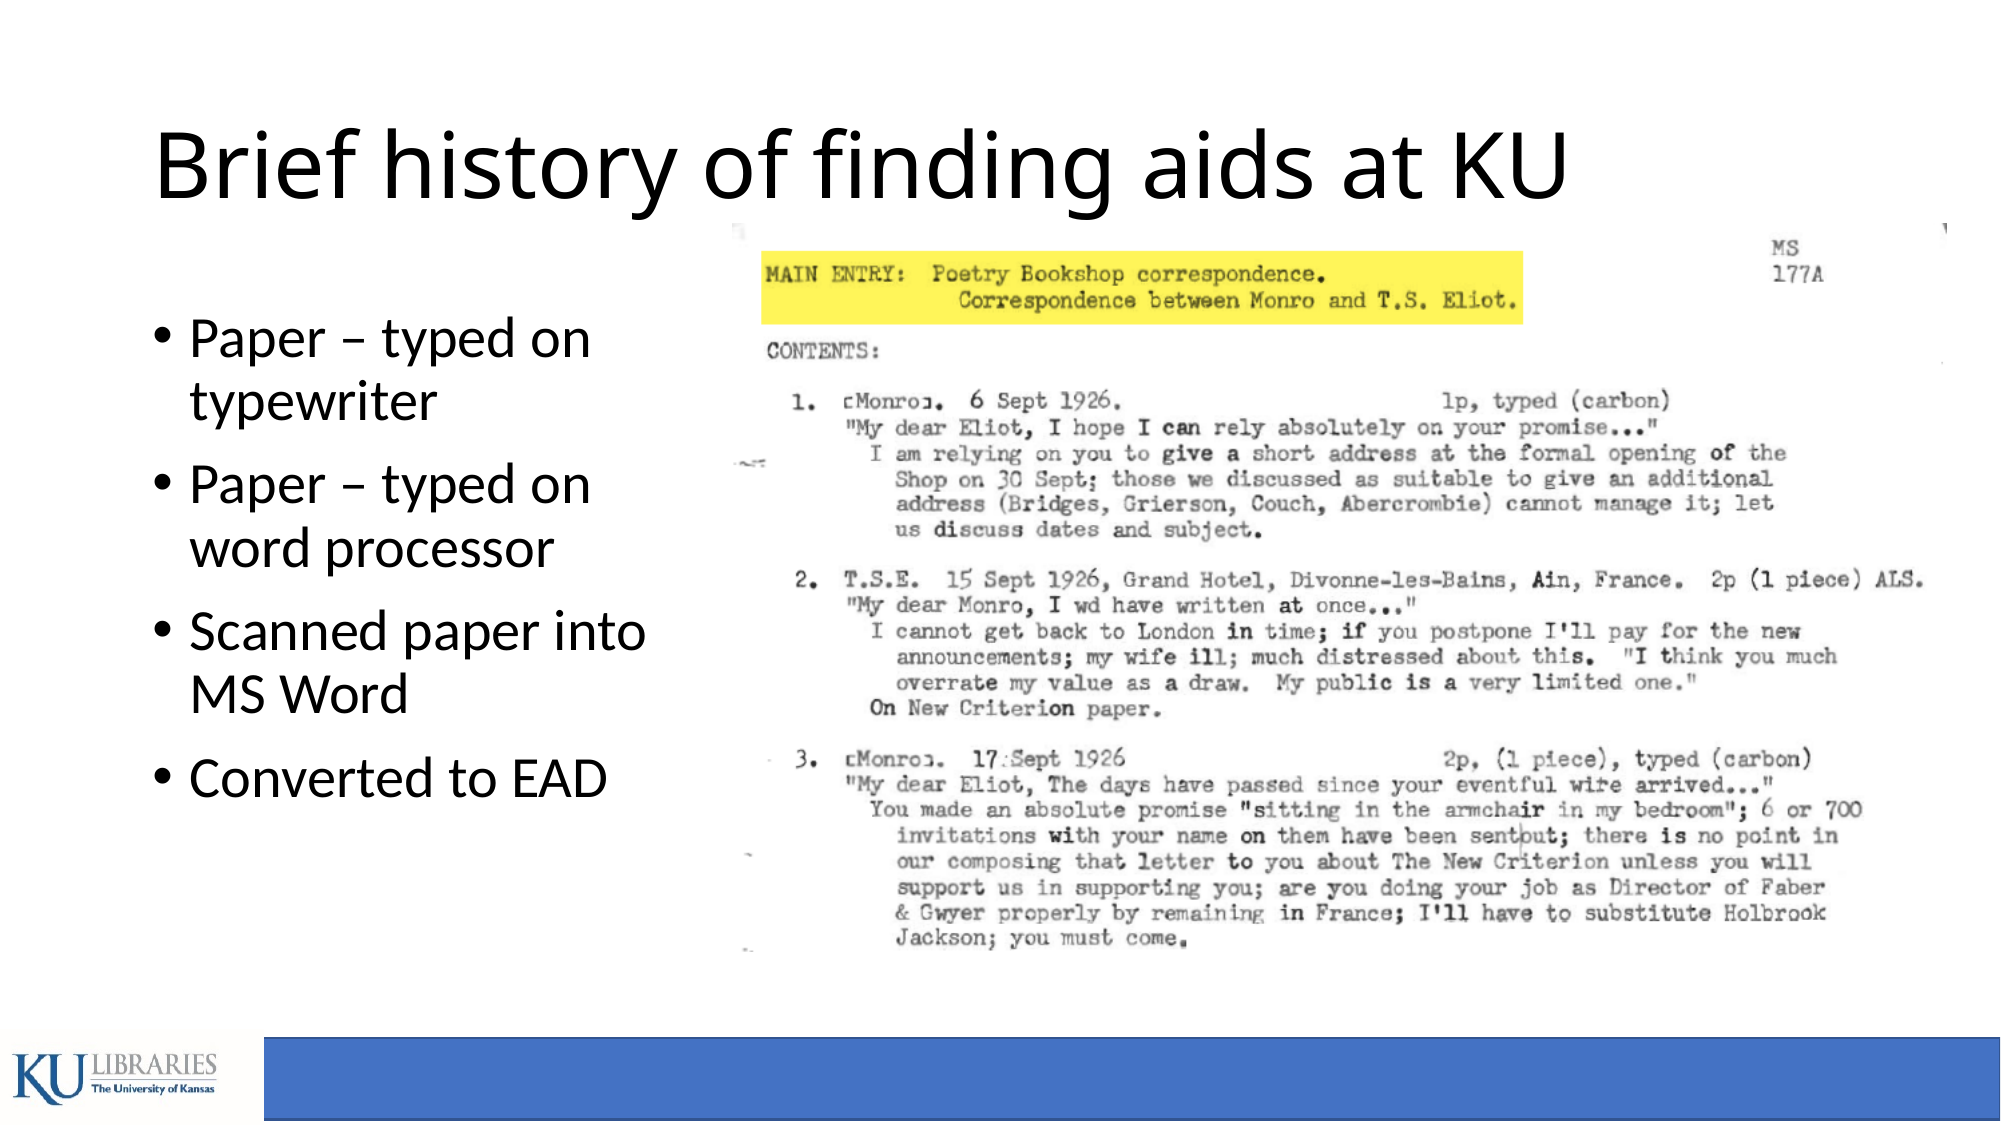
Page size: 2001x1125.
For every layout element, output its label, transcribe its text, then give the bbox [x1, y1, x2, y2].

title Brief history of finding aids at KU [137, 59, 1863, 278]
picture [0, 1029, 264, 1125]
list Paper – typed on typewriter Paper – typed on word processor Scanned paper into MS Word Converted to EAD [137, 299, 1863, 1014]
picture [732, 223, 1947, 952]
